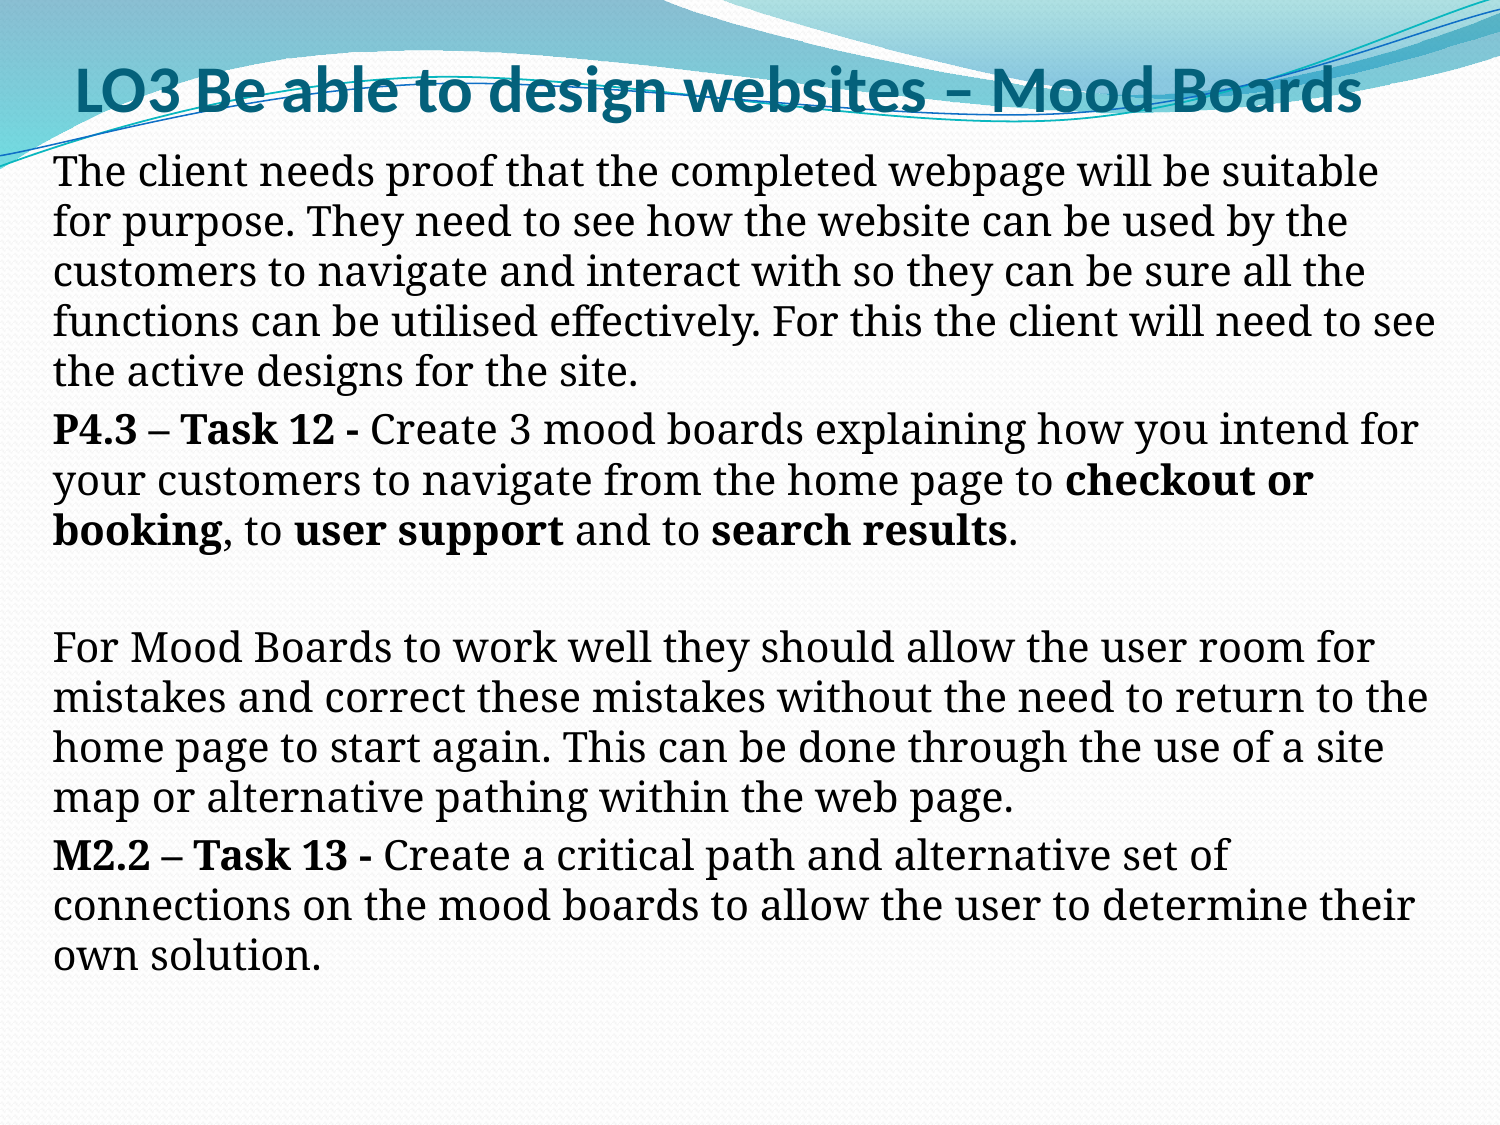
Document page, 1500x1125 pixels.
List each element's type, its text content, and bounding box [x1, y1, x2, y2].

list The client needs proof that the completed webpage will be suitable for purpose. They need to see how the website can be used by the customers to navigate and interact with so they can be sure all the functions can be utilised effectively. For this the client will need to see the active designs for the site. P4.3 – Task 12 - Create 3 mood boards explaining how you intend for your customers to navigate from the home page to checkout or booking, to user support and to search results. For Mood Boards to work well they should allow the user room for mistakes and correct these mistakes without the need to return to the home page to start again. This can be done through the use of a site map or alternative pathing within the web page. M2.2 – Task 13 - Create a critical path and alternative set of connections on the mood boards to allow the user to determine their own solution. [37, 137, 1456, 1083]
title LO3 Be able to design websites – Mood Boards [75, 15, 1425, 126]
